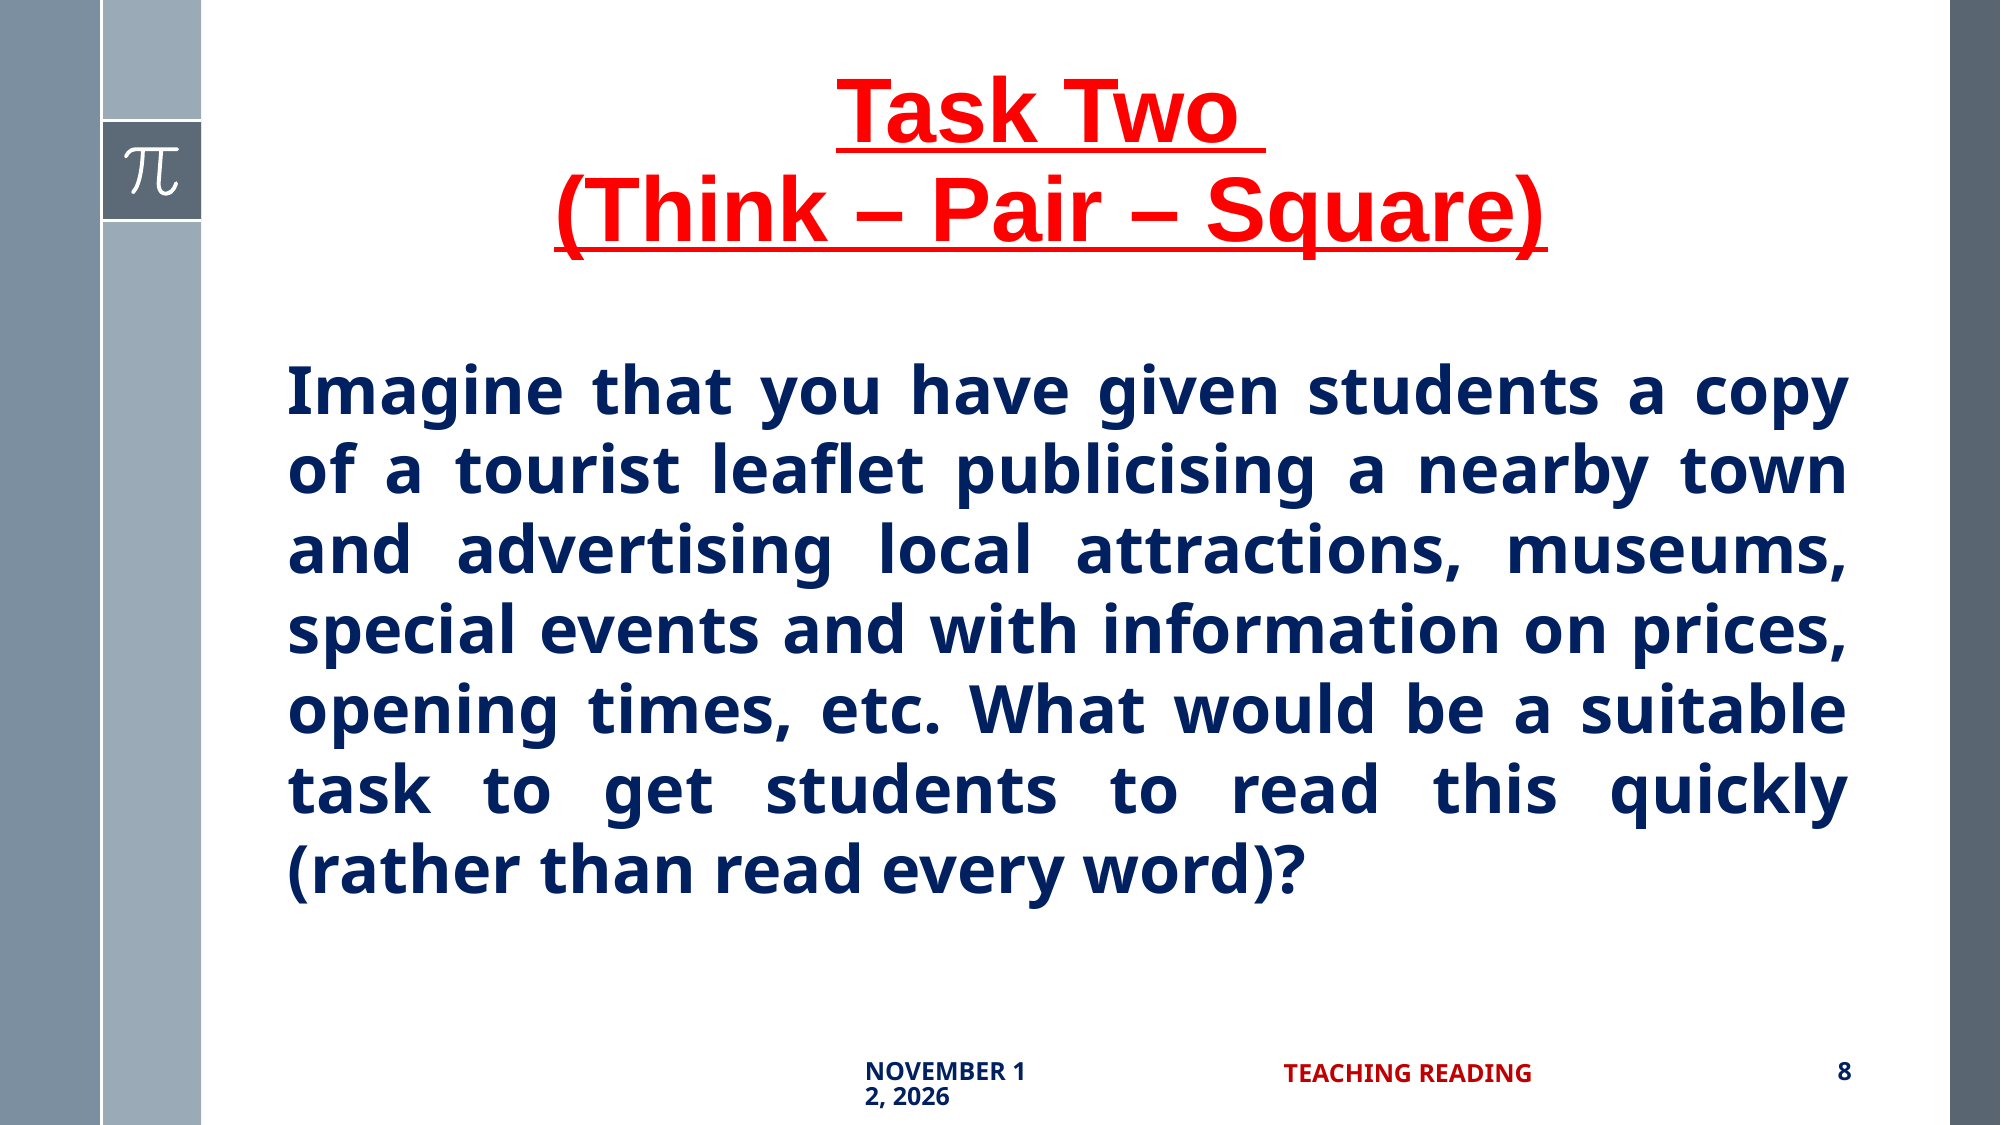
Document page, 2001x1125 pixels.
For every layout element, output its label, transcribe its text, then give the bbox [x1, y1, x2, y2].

footer Teaching Reading [1082, 1042, 1735, 1103]
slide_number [849, 1042, 1050, 1103]
text_box Imagine that you have given students a copy of a tourist leaflet publicising a nearby town and advertising local attractions, museums, special events and with information on prices, opening times, etc. What would be a suitable task to get students to read this quickly (rather than read every word)? [273, 340, 1865, 915]
title Task Two (Think – Pair – Square) [485, 56, 1617, 269]
slide_number 8 [1766, 1042, 1867, 1103]
